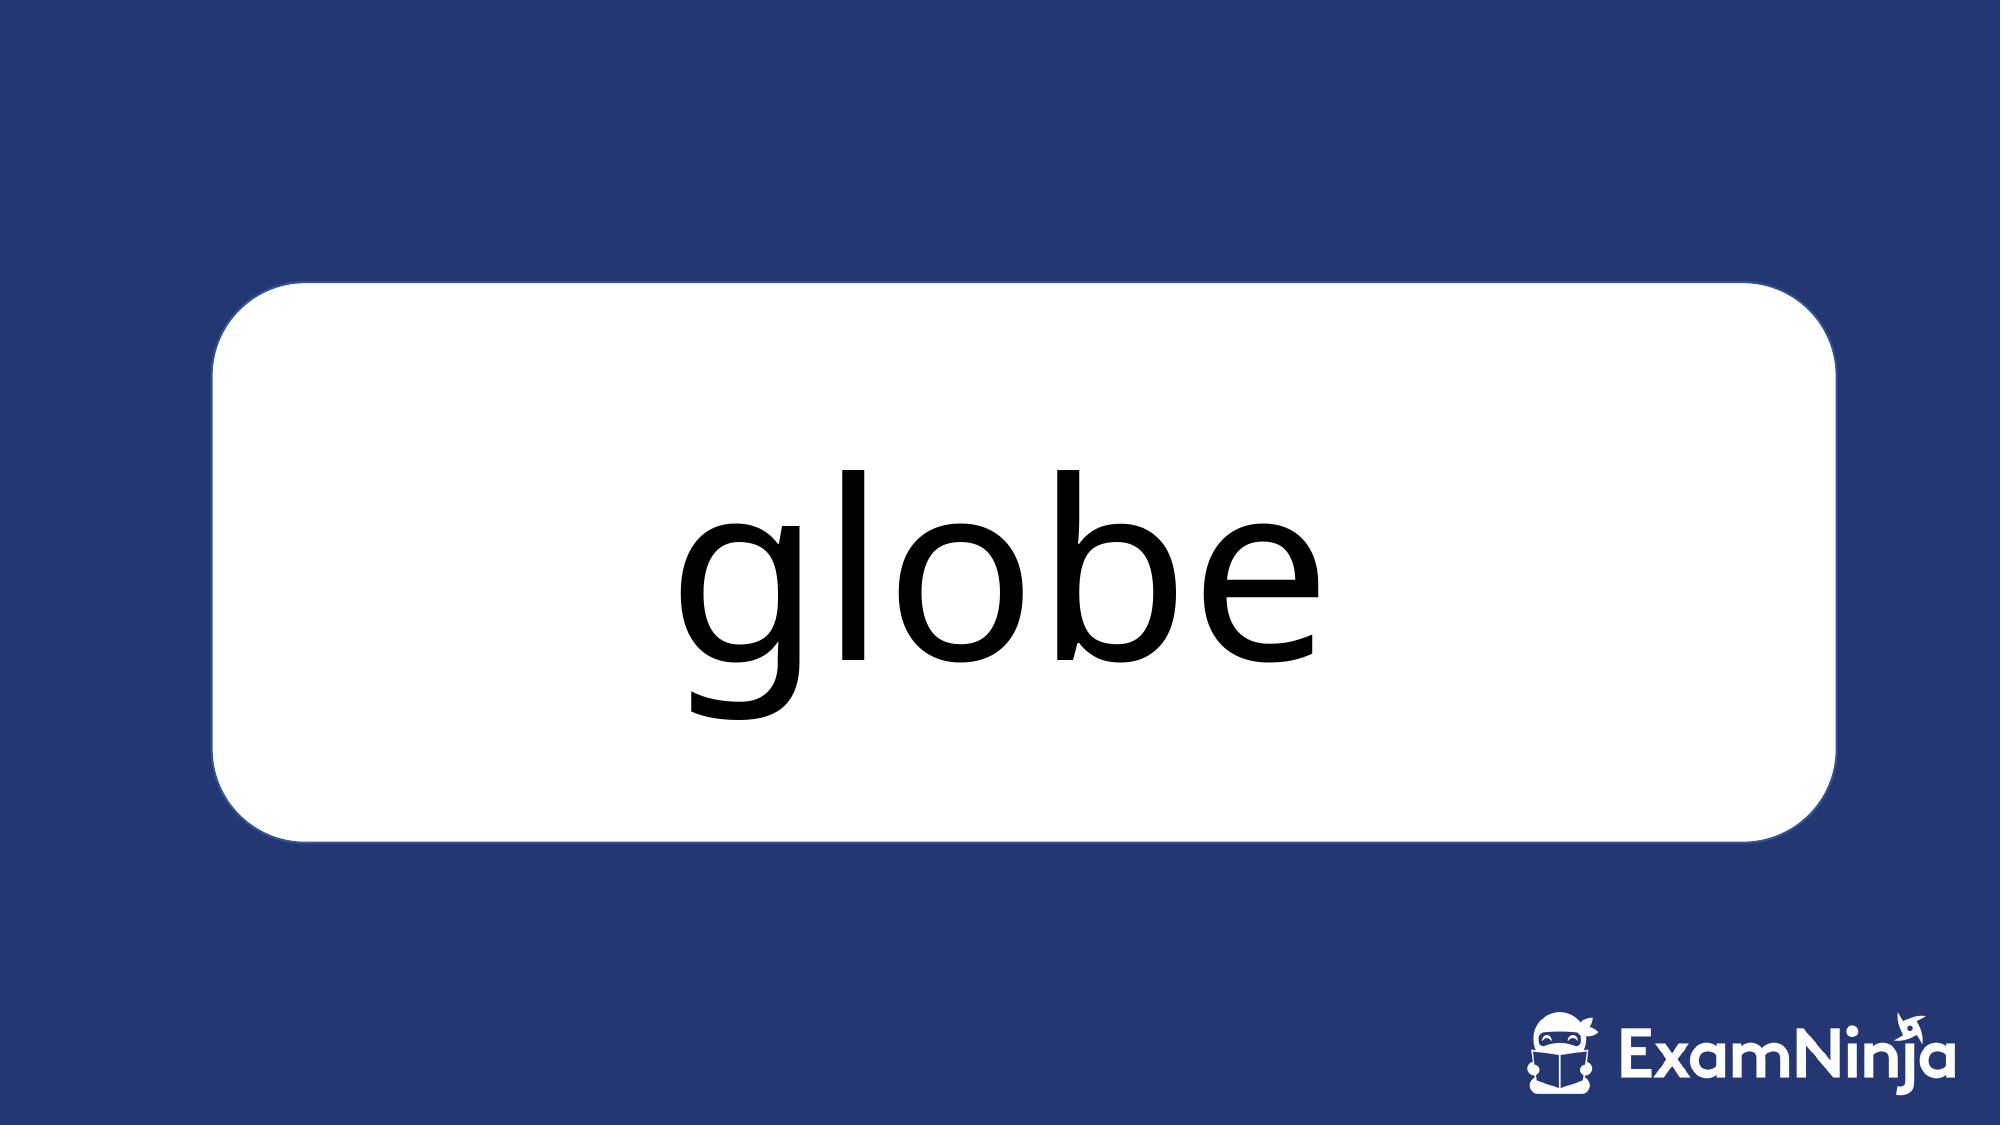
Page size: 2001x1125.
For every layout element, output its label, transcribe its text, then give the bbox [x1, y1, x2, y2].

text_box globe [143, 403, 1857, 719]
text_box [210, 719, 1838, 844]
text_box [210, 281, 1838, 403]
picture [1501, 1003, 1979, 1102]
